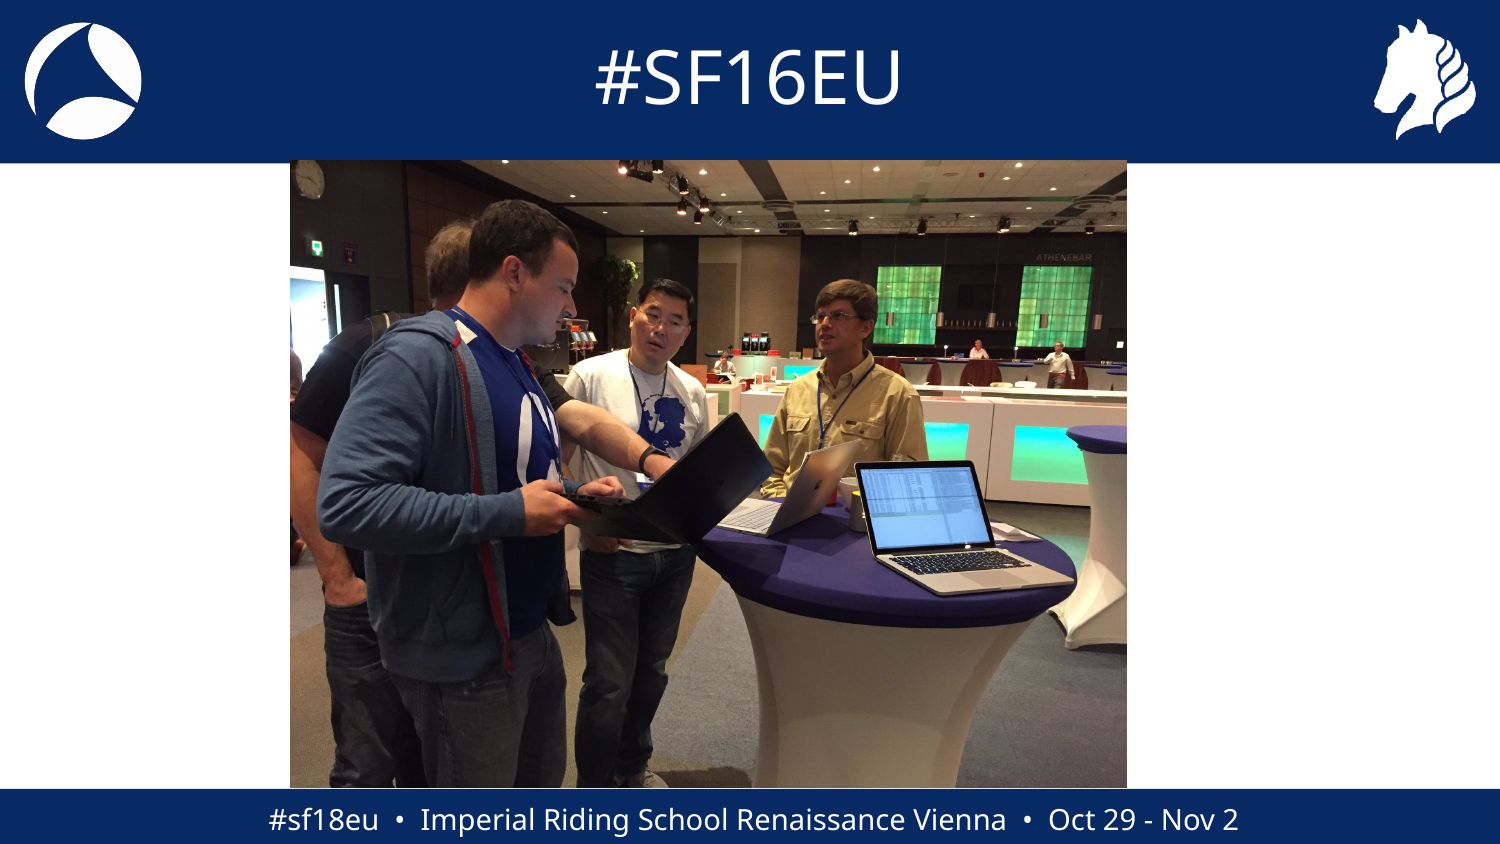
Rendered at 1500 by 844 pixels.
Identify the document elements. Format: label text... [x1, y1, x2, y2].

picture [24, 22, 142, 140]
picture [289, 160, 1127, 789]
picture [1361, 8, 1489, 151]
title #SF16EU [188, 0, 1312, 161]
